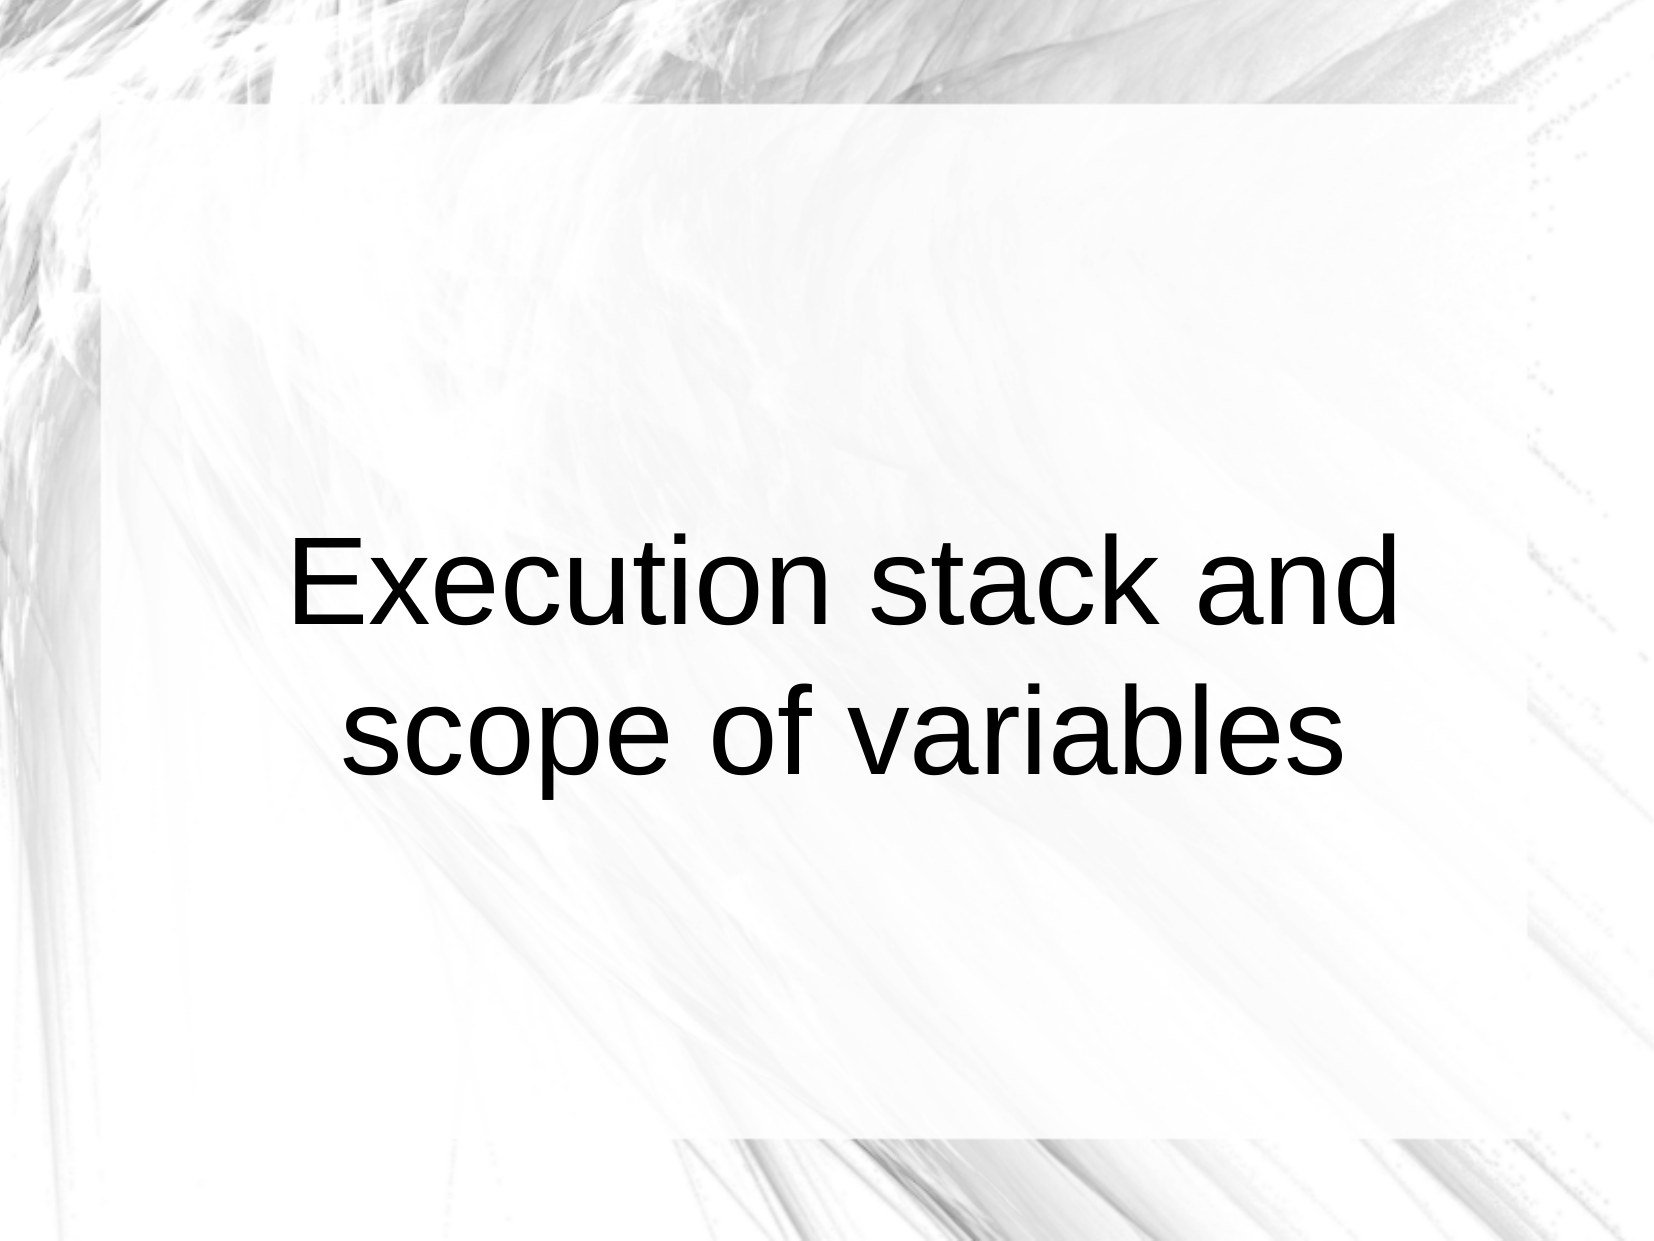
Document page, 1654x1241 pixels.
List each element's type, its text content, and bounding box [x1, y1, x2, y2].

list Execution stack and scope of variables [118, 319, 1571, 1102]
picture [0, 0, 1654, 1241]
